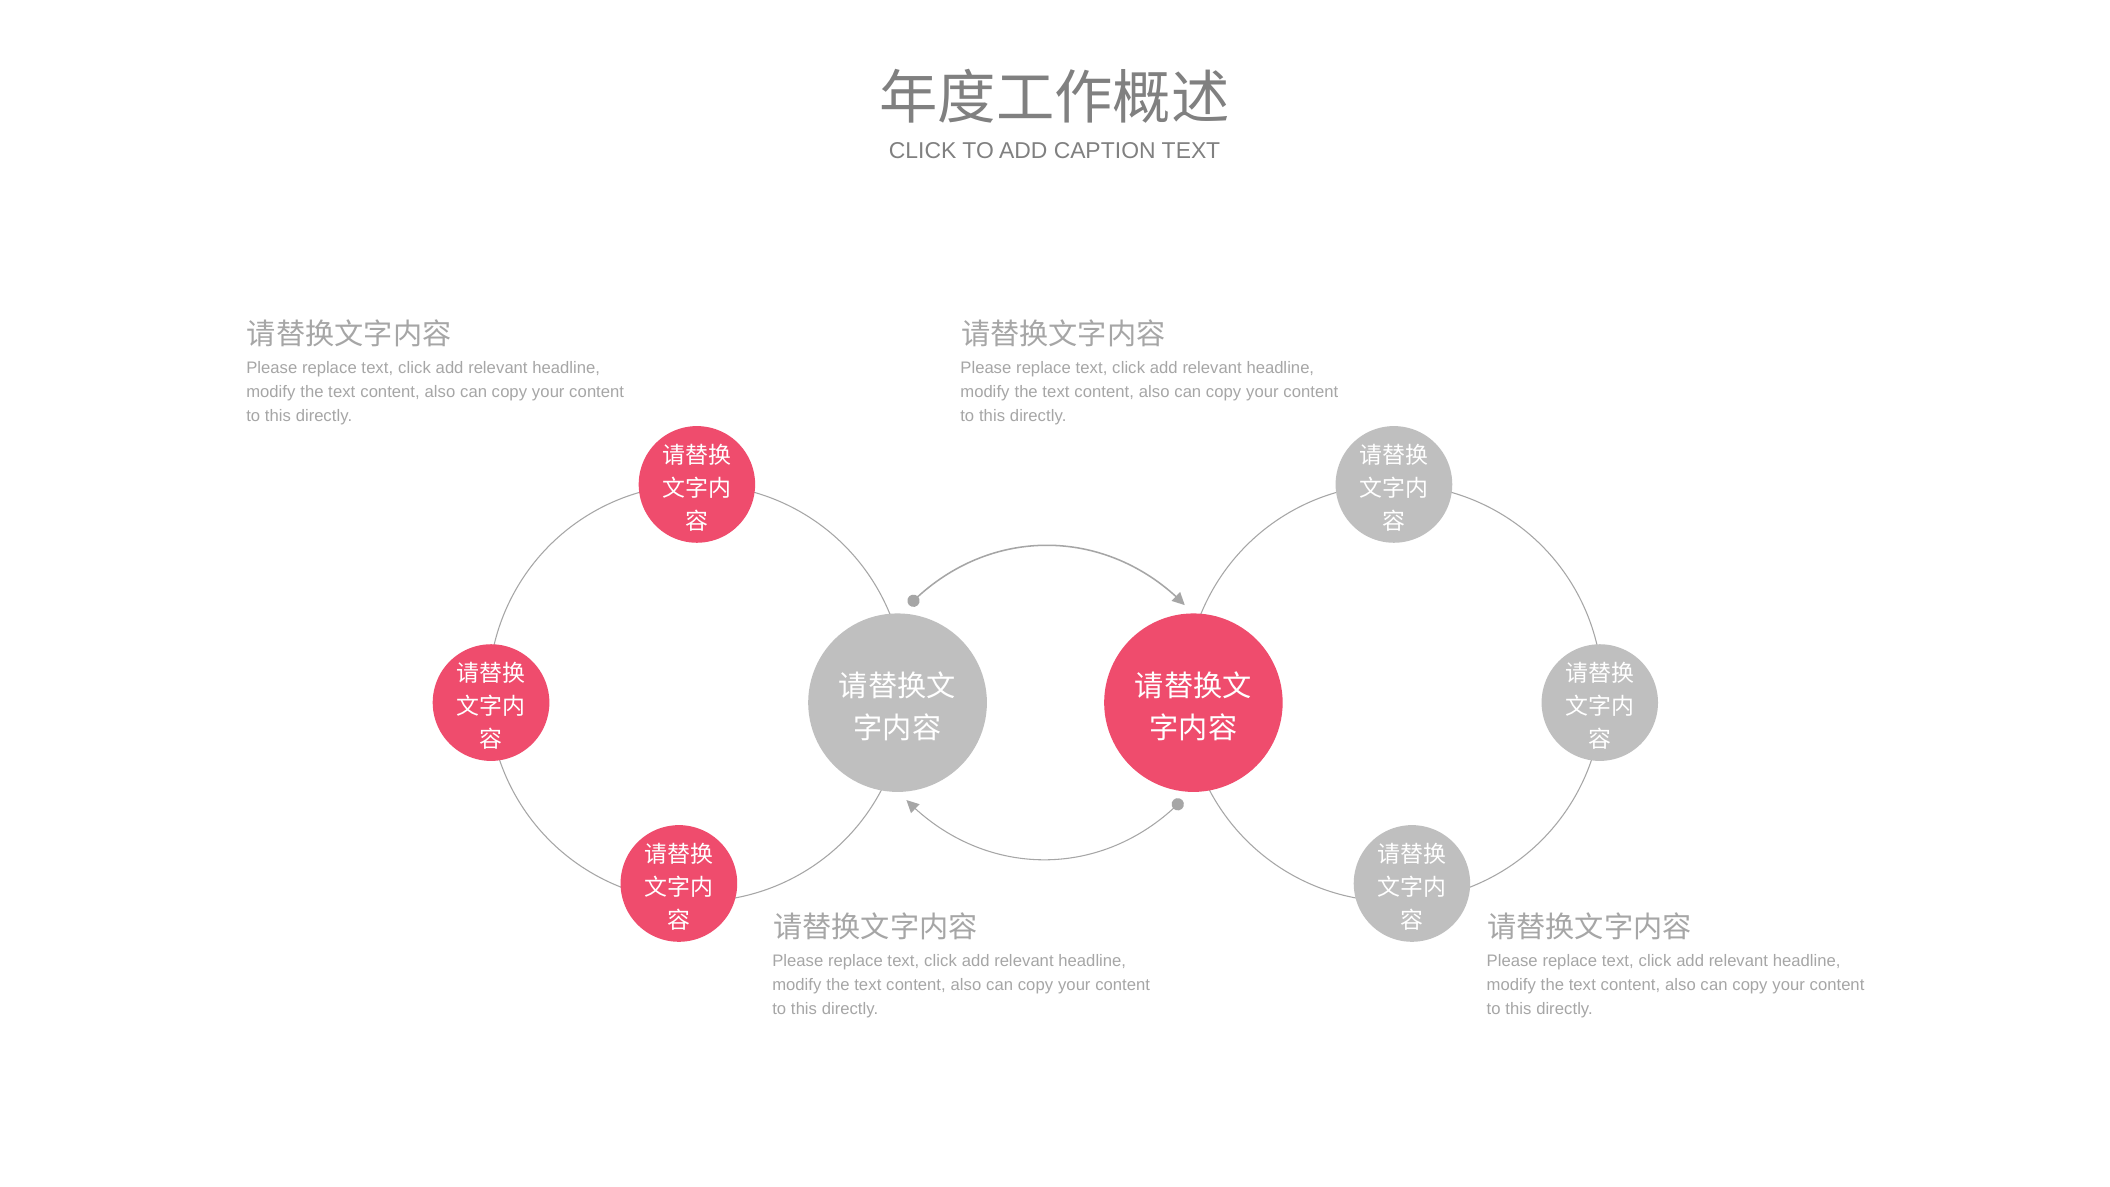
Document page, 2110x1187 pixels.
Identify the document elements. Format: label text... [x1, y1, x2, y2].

text_box Please replace text, click add relevant headline, modify the text content, also can copy your content to this directly. [772, 945, 1160, 1018]
text_box 请替换文字内容 [1541, 644, 1659, 761]
text_box 请替换文字内容 [638, 426, 756, 543]
text_box [494, 492, 890, 898]
text_box 请替换文字内容 [1353, 825, 1471, 942]
text_box 请替换文字内容 [773, 901, 978, 944]
text_box Please replace text, click add relevant headline, modify the text content, also can copy your content to this directly. [246, 353, 634, 425]
text_box 请替换文字内容 [1104, 613, 1283, 792]
text_box 请替换文字内容 [620, 825, 738, 942]
text_box 请替换文字内容 [961, 308, 1167, 351]
text_box 请替换文字内容 [1335, 426, 1453, 543]
text_box 请替换文字内容 [808, 613, 987, 792]
text_box Please replace text, click add relevant headline, modify the text content, also can copy your content to this directly. [1486, 945, 1874, 1018]
text_box 请替换文字内容 [246, 308, 452, 351]
text_box CLICK TO ADD CAPTION TEXT [865, 135, 1245, 163]
text_box 年度工作概述 [865, 60, 1245, 131]
text_box 请替换文字内容 [432, 644, 550, 761]
text_box Please replace text, click add relevant headline, modify the text content, also can copy your content to this directly. [960, 353, 1348, 425]
text_box [1201, 492, 1597, 898]
text_box [907, 545, 1185, 705]
text_box [906, 666, 1184, 860]
text_box 请替换文字内容 [1487, 901, 1693, 944]
